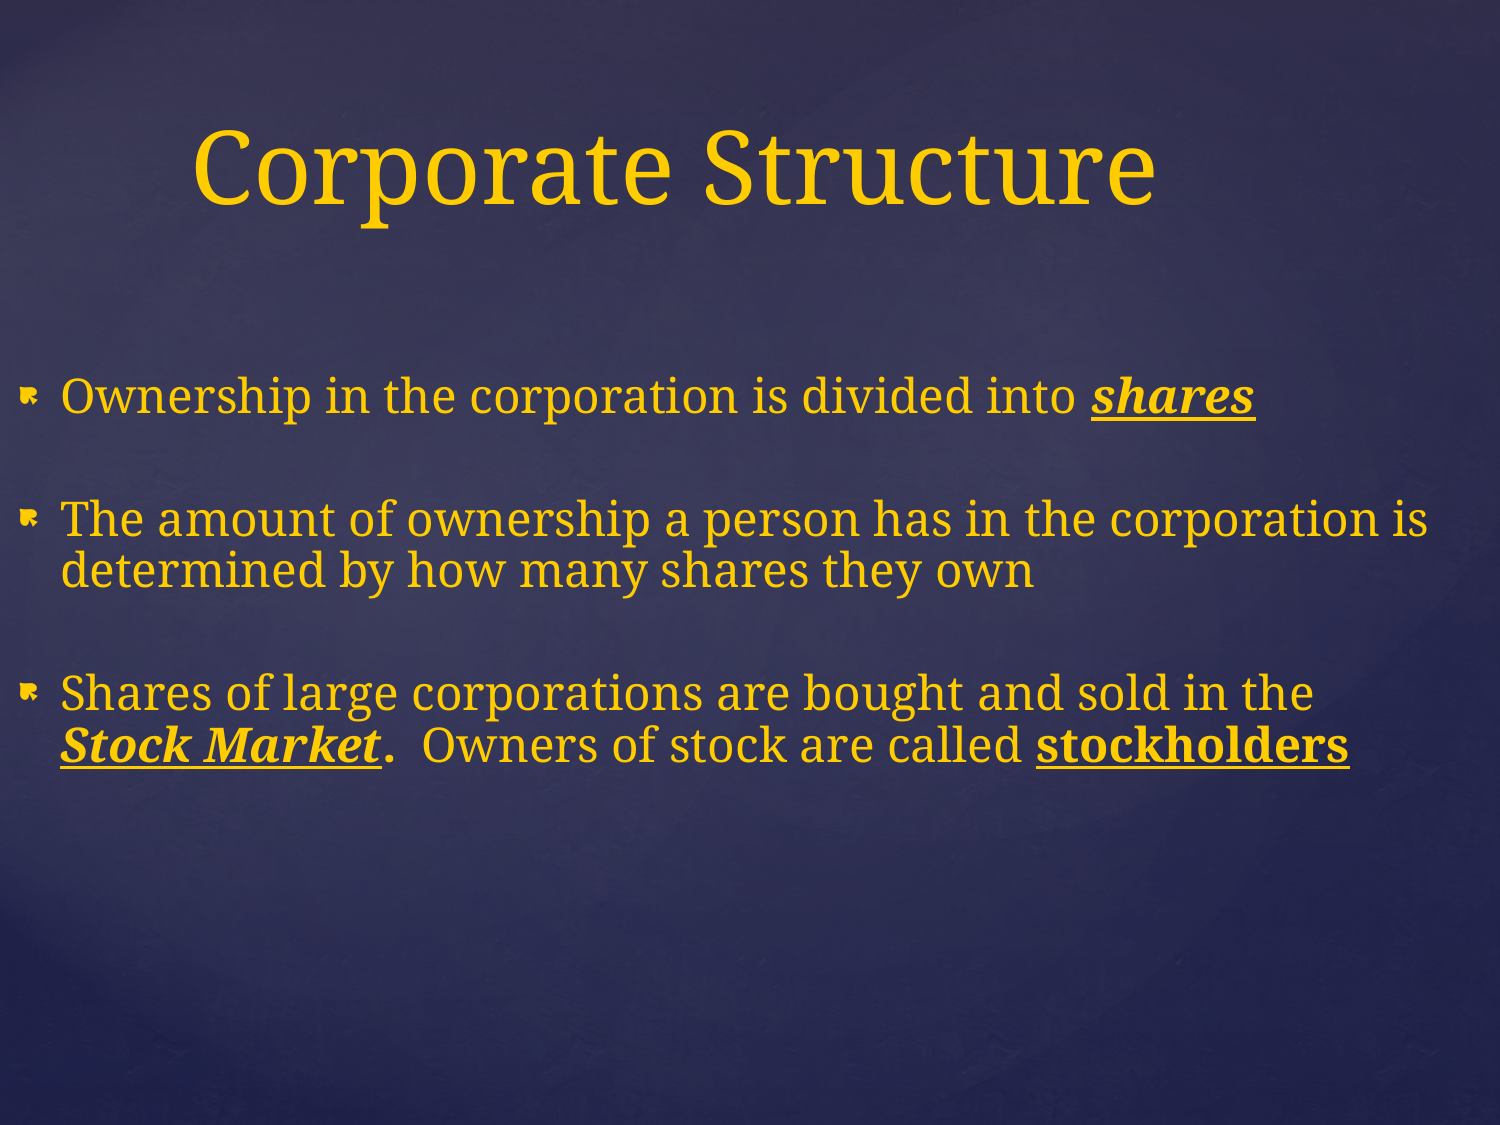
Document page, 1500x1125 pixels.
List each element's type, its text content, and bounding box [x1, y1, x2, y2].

title Corporate Structure [0, 45, 1350, 233]
list Ownership in the corporation is divided into shares The amount of ownership a person has in the corporation is determined by how many shares they own Shares of large corporations are bought and sold in the Stock Market. Owners of stock are called stockholders [0, 262, 1463, 1005]
